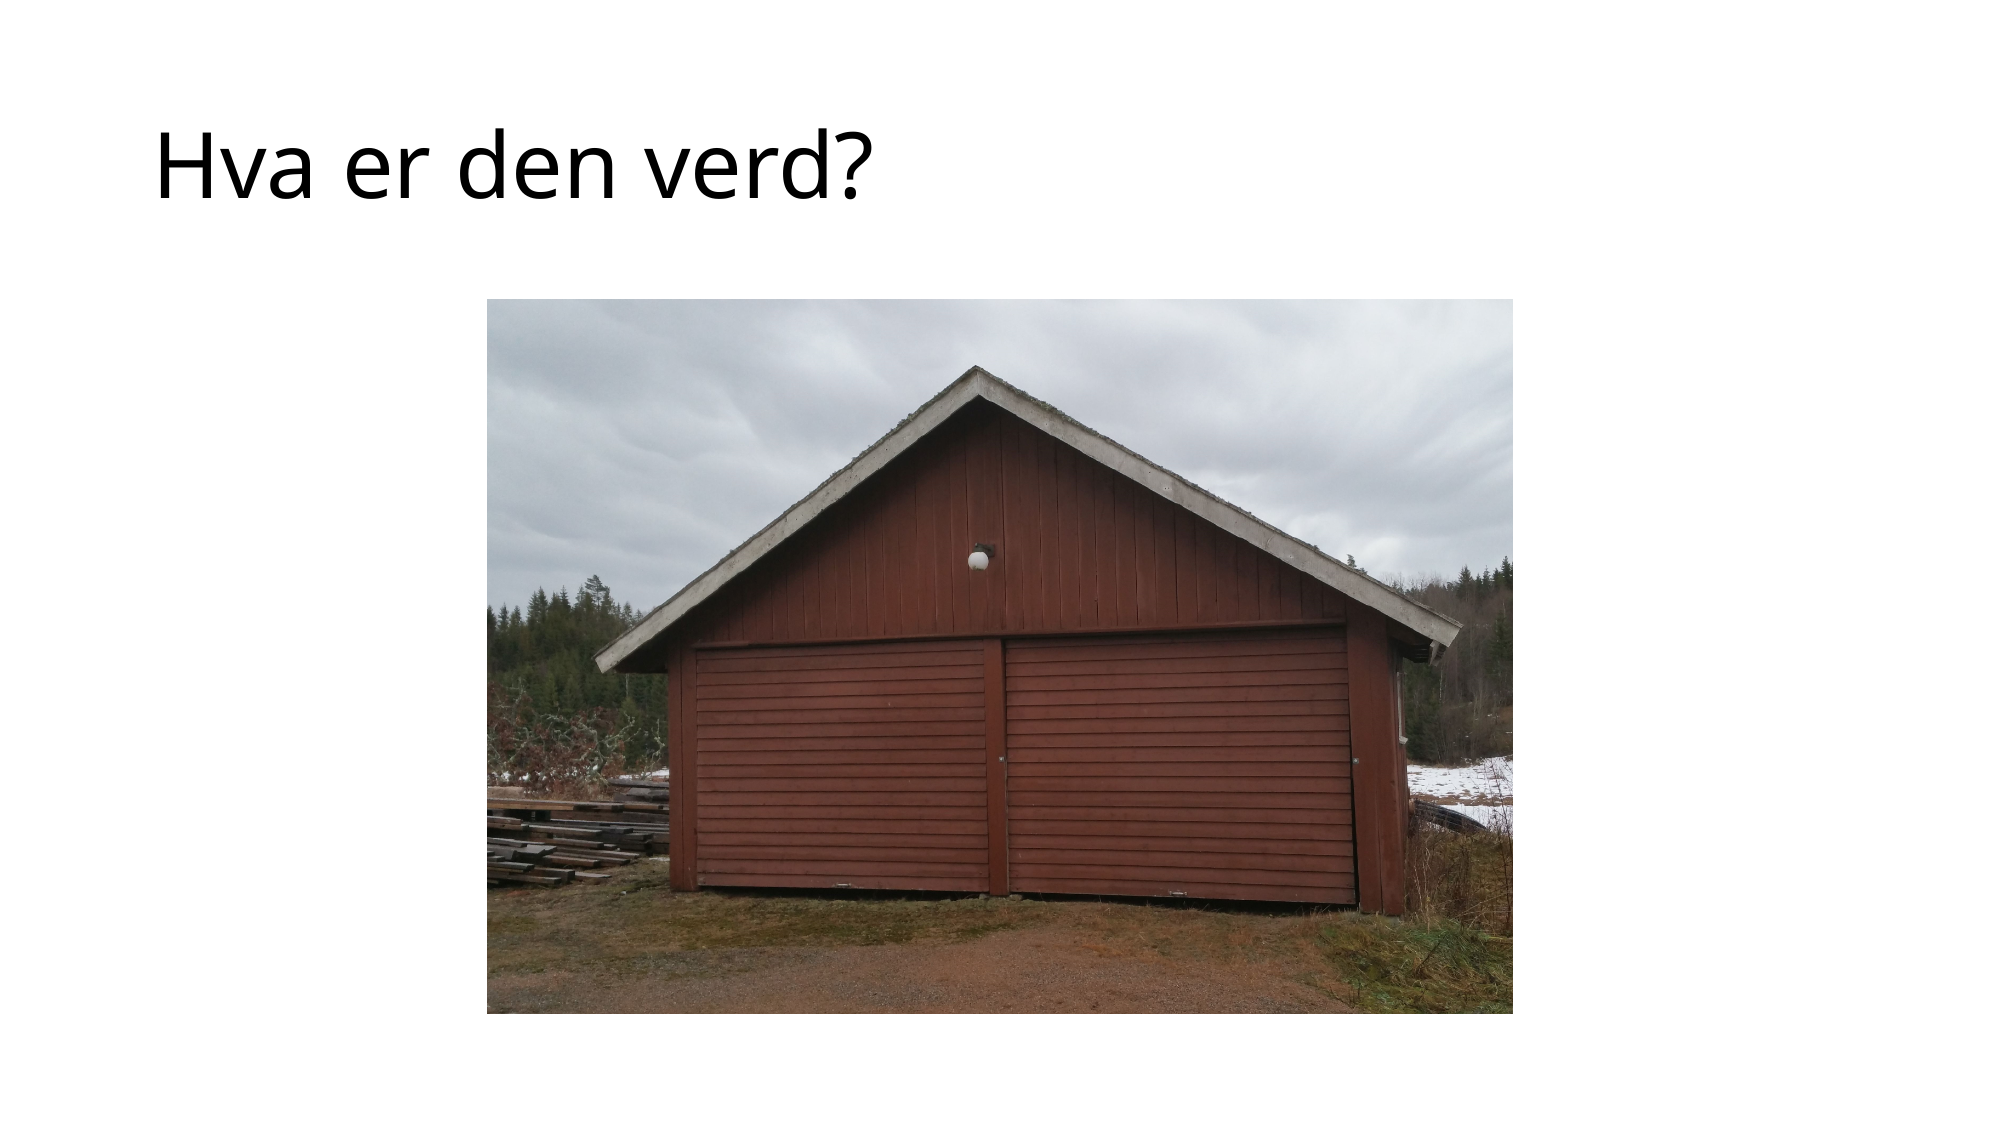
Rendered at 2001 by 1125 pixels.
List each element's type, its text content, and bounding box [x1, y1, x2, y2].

title Hva er den verd? [137, 59, 1863, 278]
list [487, 299, 1513, 1014]
